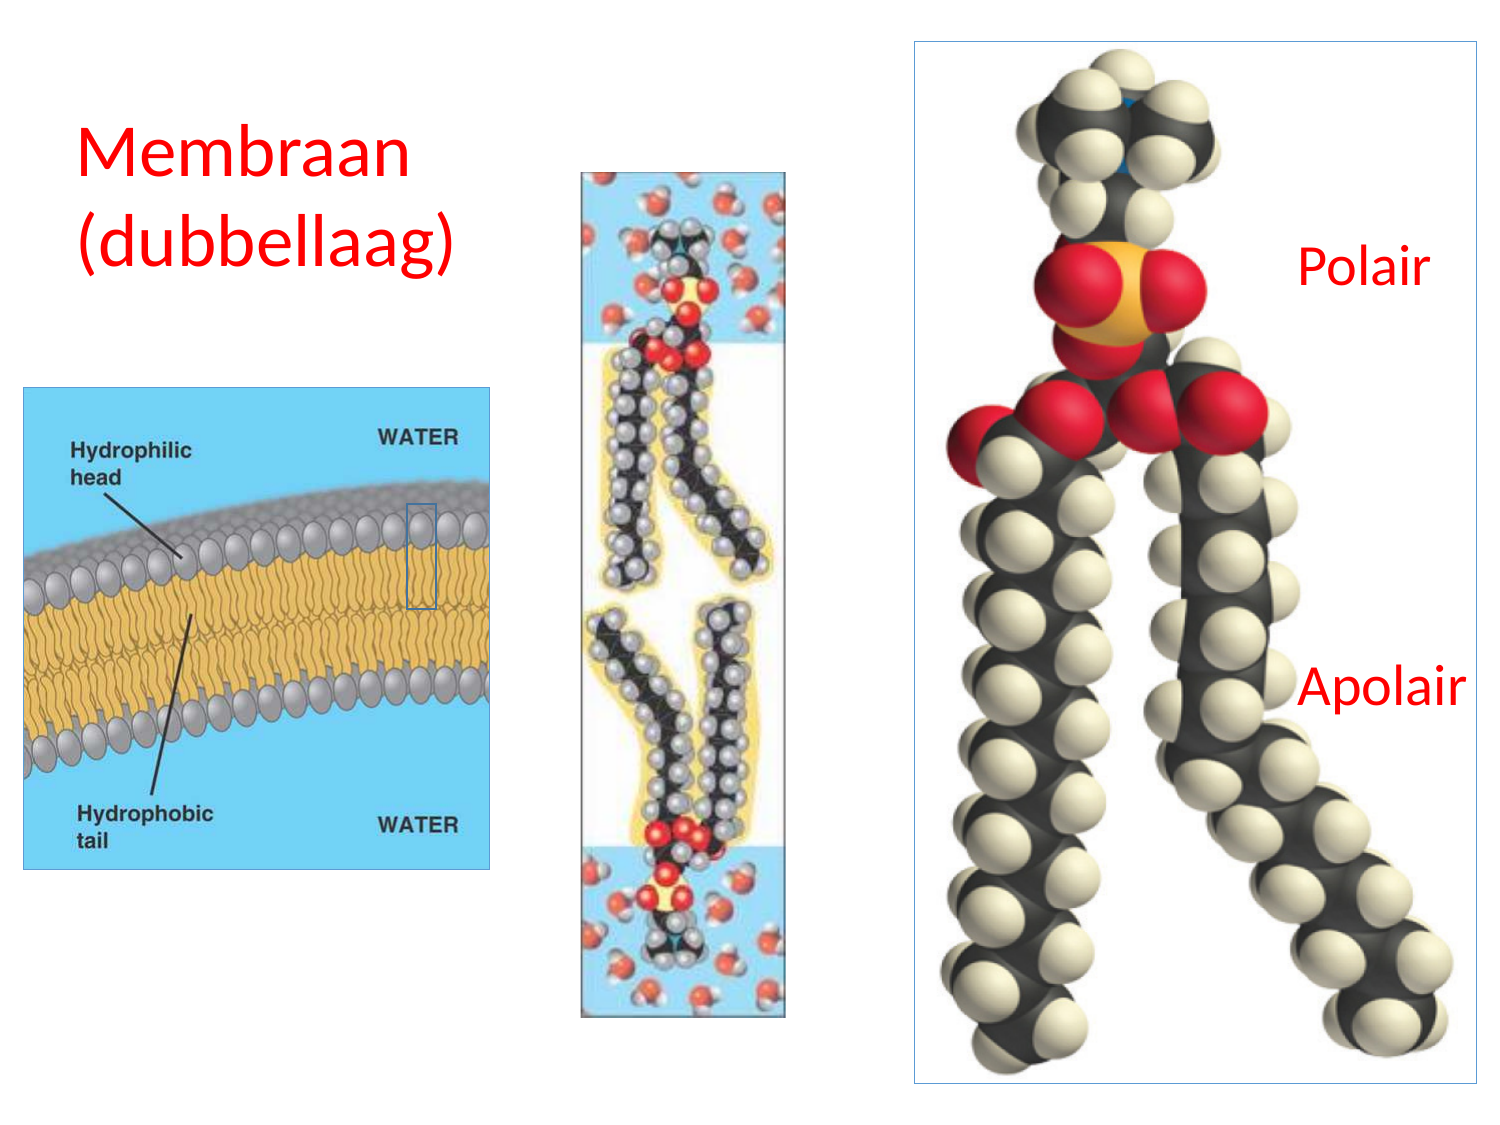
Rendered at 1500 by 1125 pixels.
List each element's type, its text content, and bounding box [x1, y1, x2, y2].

picture [913, 41, 1477, 1084]
picture [580, 171, 786, 1018]
picture [23, 387, 490, 870]
text_box Membraan (dubbellaag) [60, 94, 711, 290]
text_box Polair Apolair [1282, 219, 1483, 1125]
